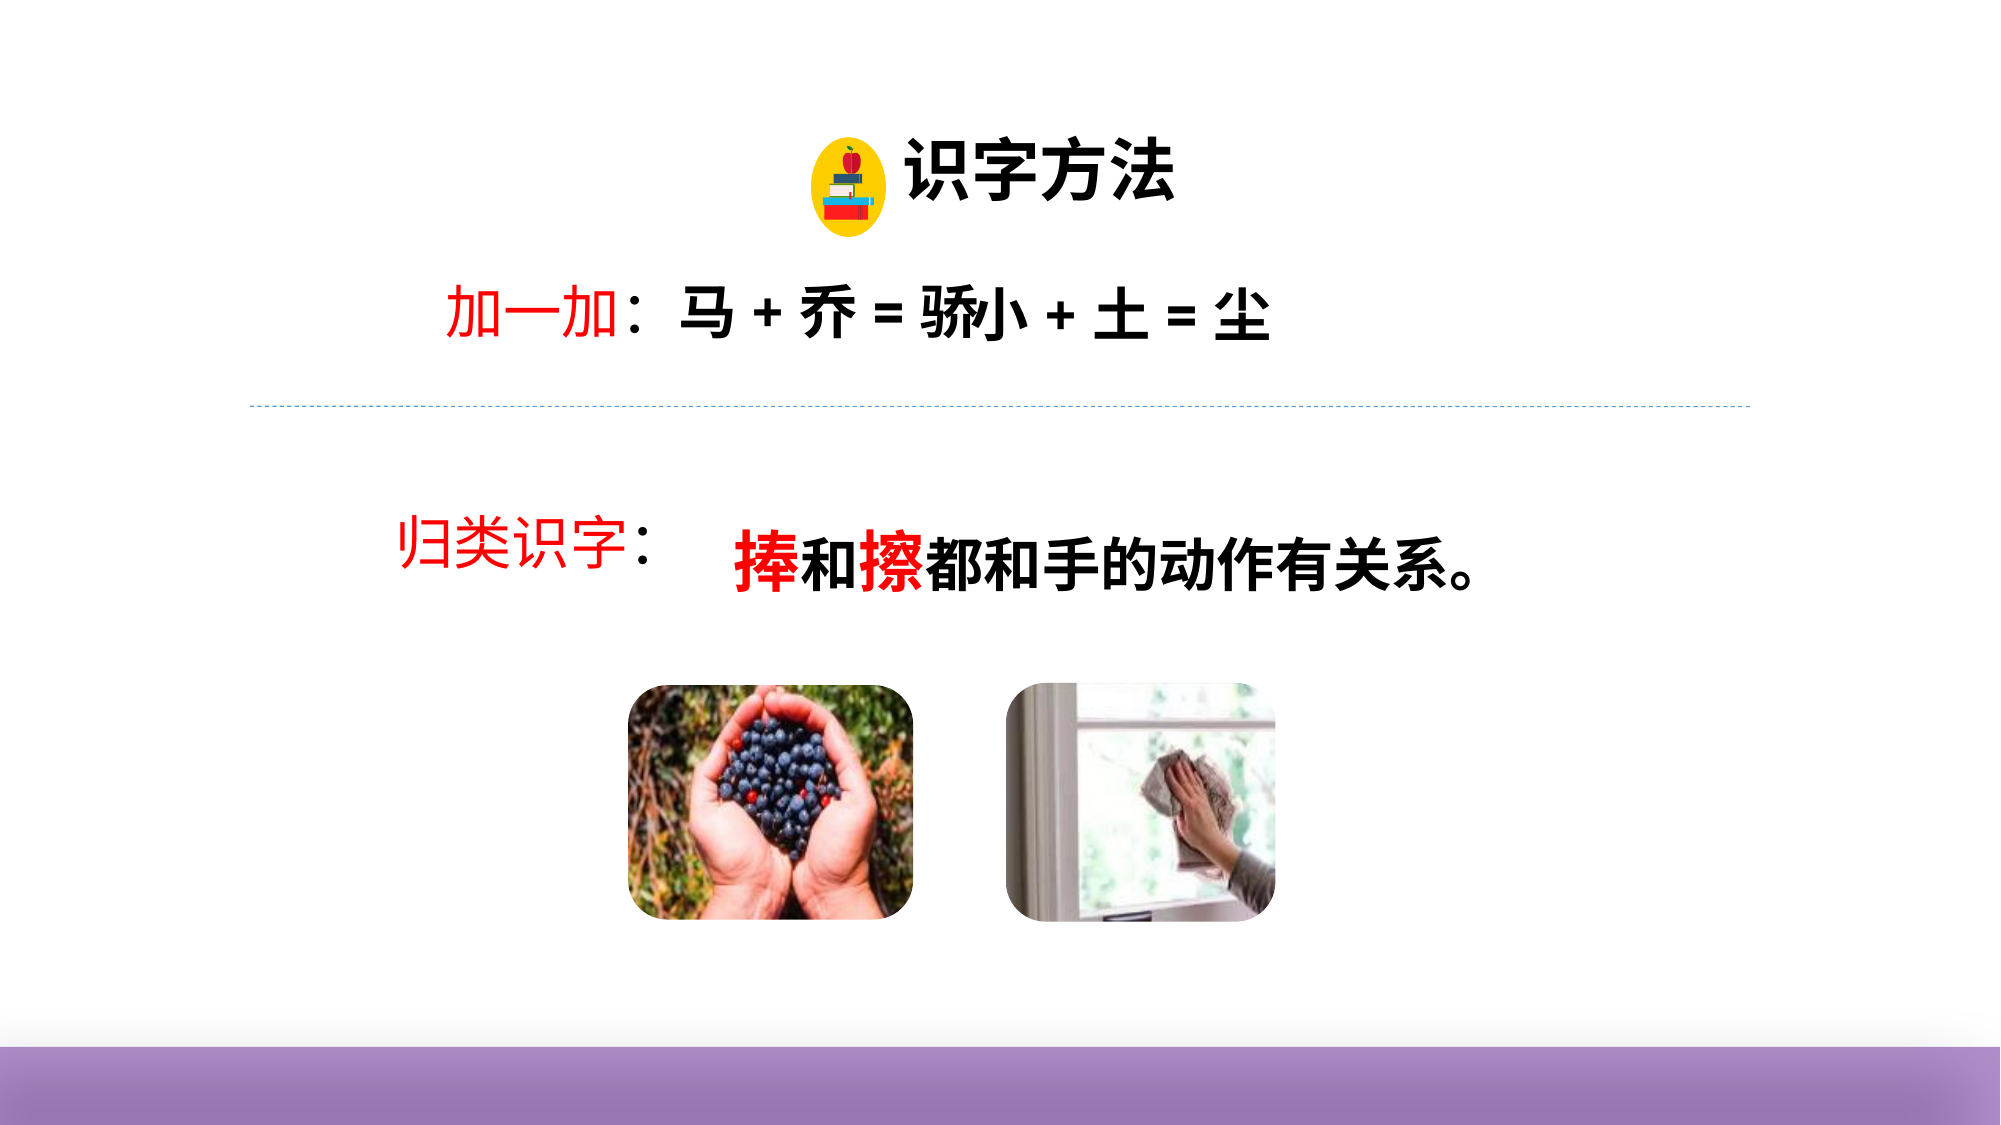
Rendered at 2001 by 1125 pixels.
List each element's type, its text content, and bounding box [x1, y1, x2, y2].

text_box 捧和擦都和手的动作有关系。 [722, 474, 1559, 606]
picture [628, 685, 914, 920]
text_box 加一加：马+乔=骄 [433, 234, 1108, 351]
text_box 小+土=尘 [928, 271, 1287, 356]
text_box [810, 137, 886, 237]
picture [1005, 682, 1276, 922]
text_box 归类识字： [384, 466, 726, 583]
text_box 识字方法 [891, 121, 1209, 216]
